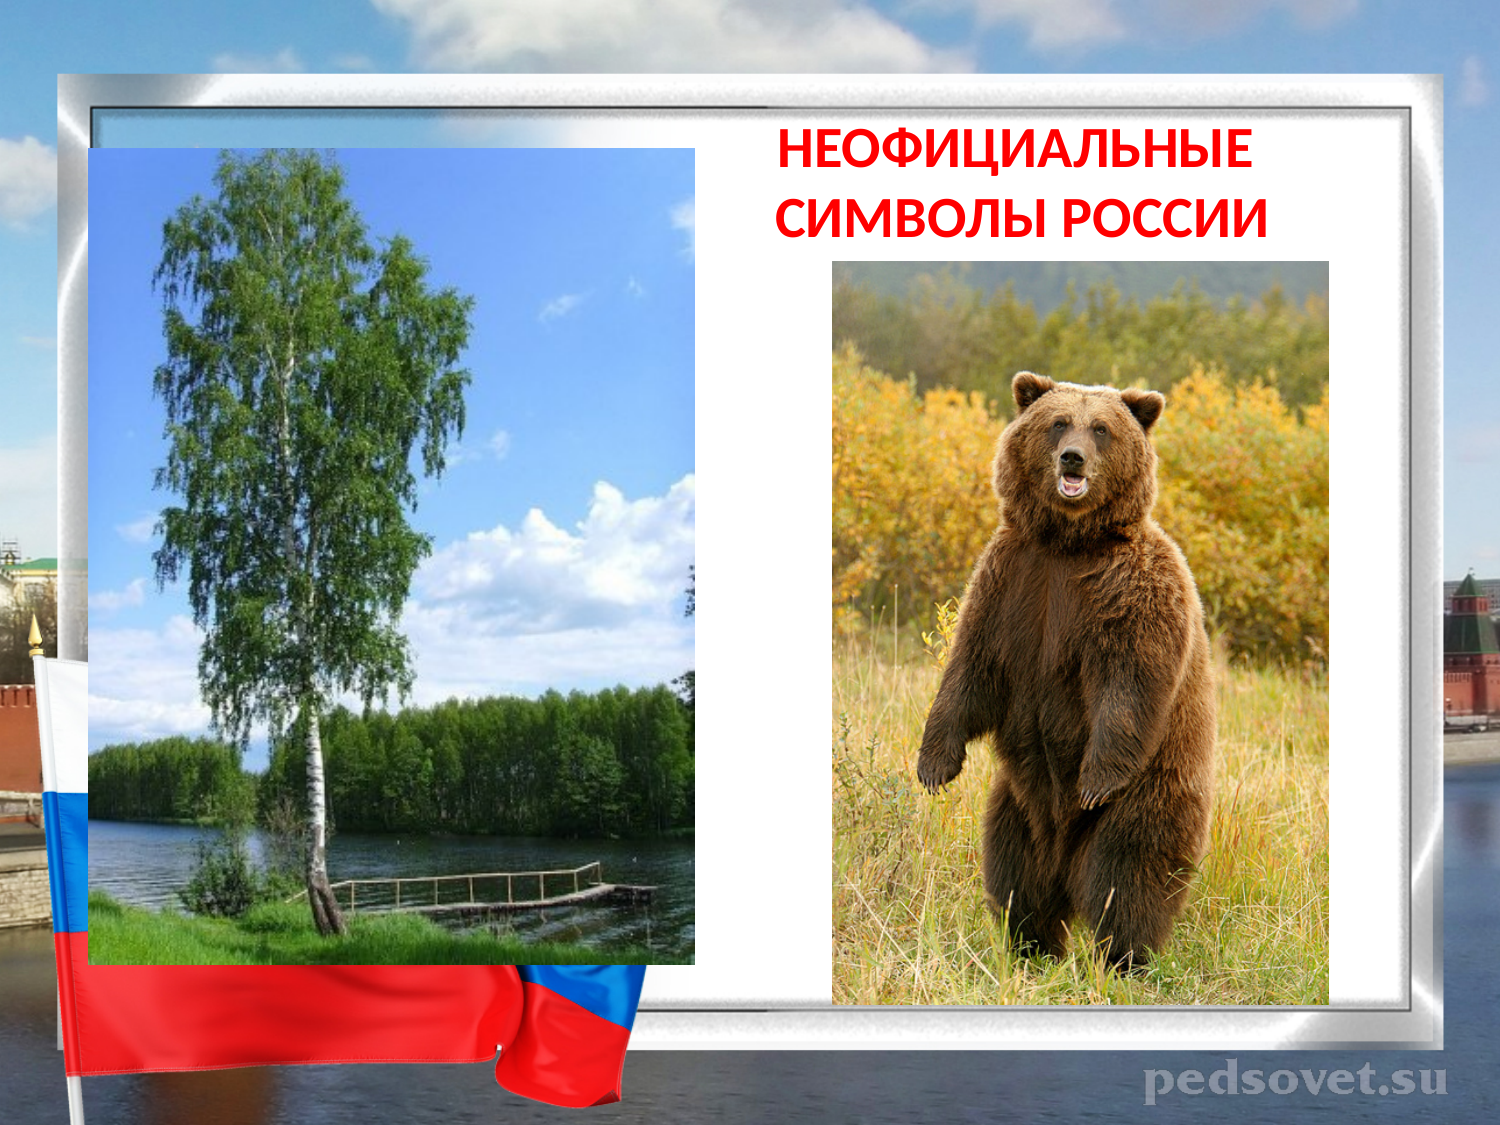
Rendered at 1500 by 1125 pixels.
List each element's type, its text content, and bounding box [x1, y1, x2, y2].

picture [0, 0, 1500, 1125]
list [88, 148, 695, 965]
title НЕОФИЦИАЛЬНЫЕ СИМВОЛЫ РОССИИ [620, 125, 1425, 233]
